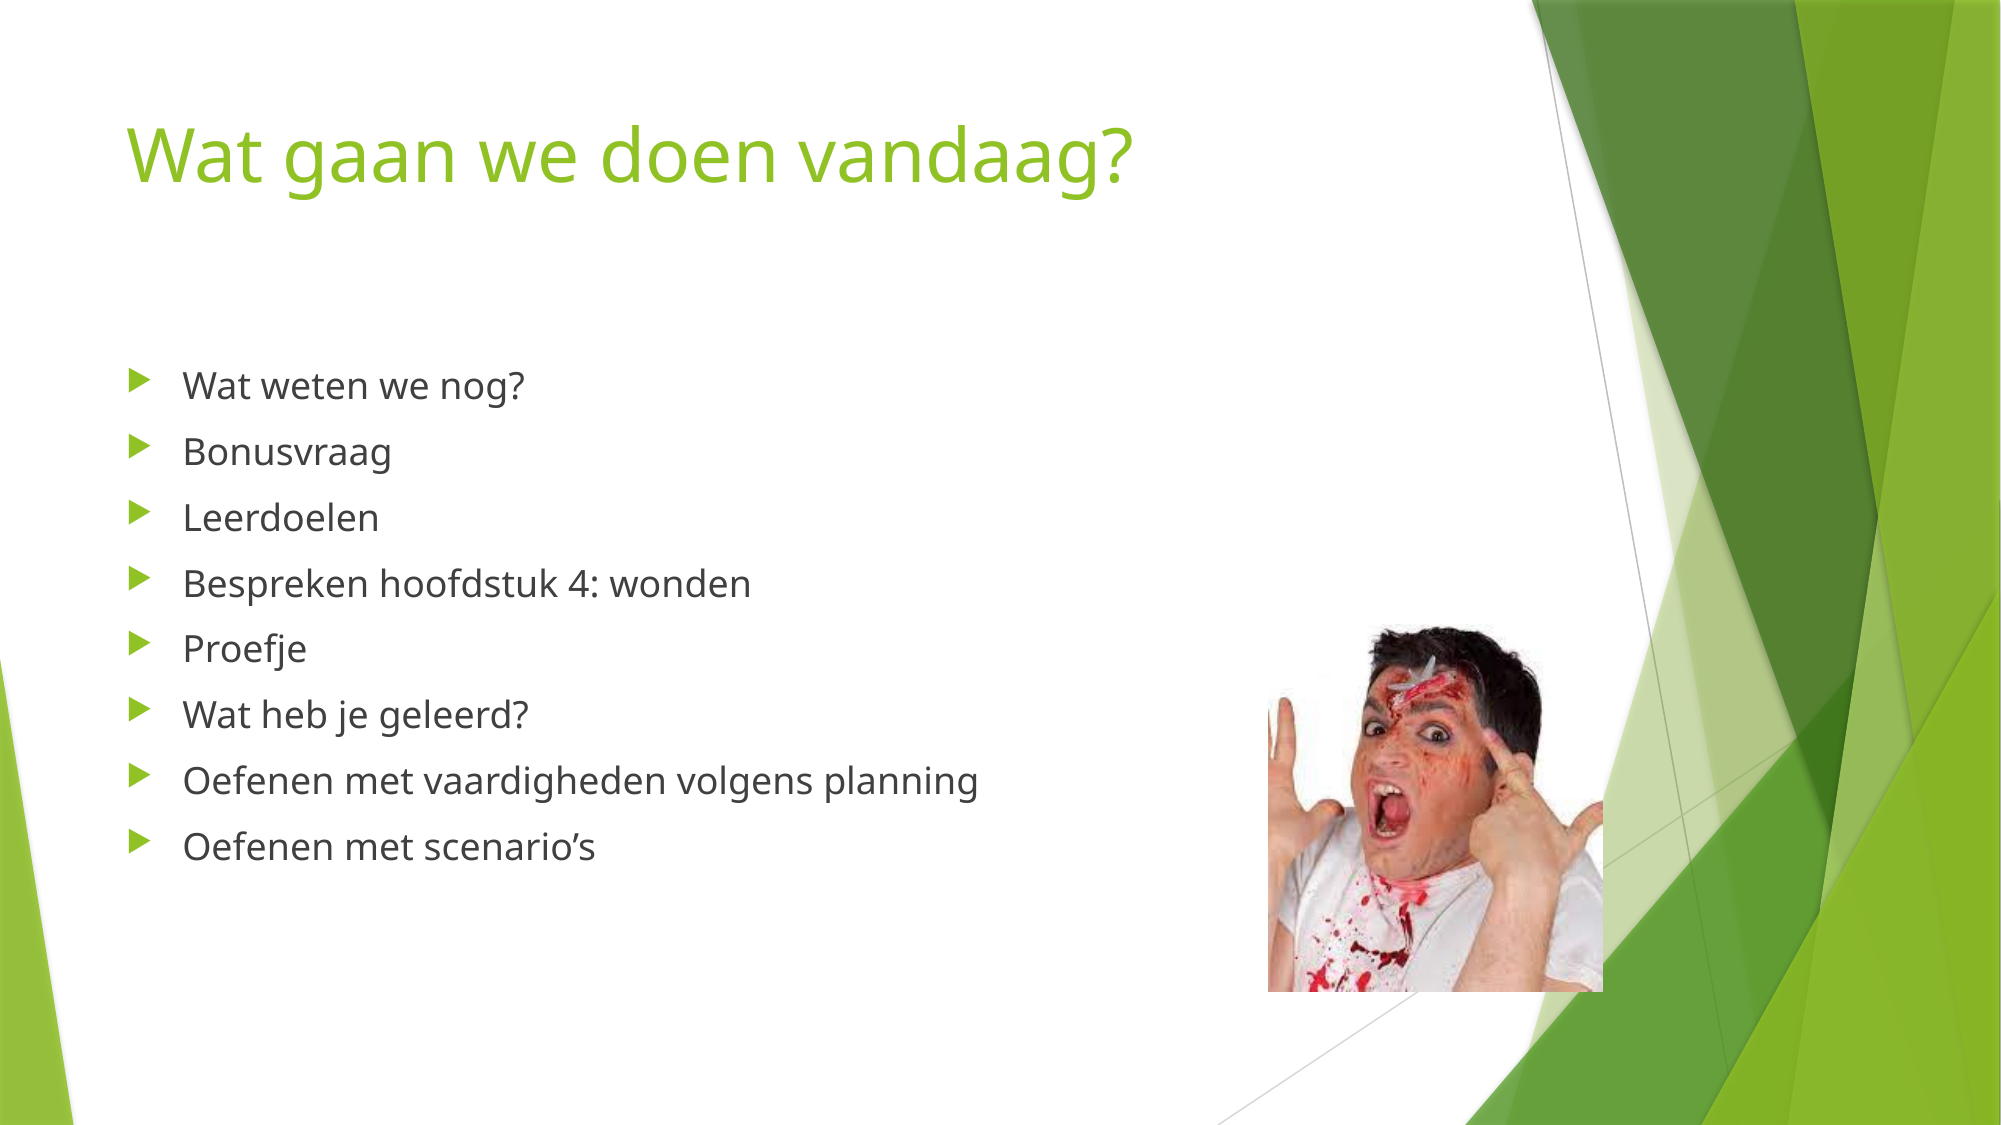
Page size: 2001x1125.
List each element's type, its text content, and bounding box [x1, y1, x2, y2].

picture [1267, 624, 1604, 993]
title Wat gaan we doen vandaag? [111, 99, 1522, 317]
list Wat weten we nog? Bonusvraag Leerdoelen Bespreken hoofdstuk 4: wonden Proefje Wat heb je geleerd? Oefenen met vaardigheden volgens planning Oefenen met scenario’s [111, 354, 1522, 992]
